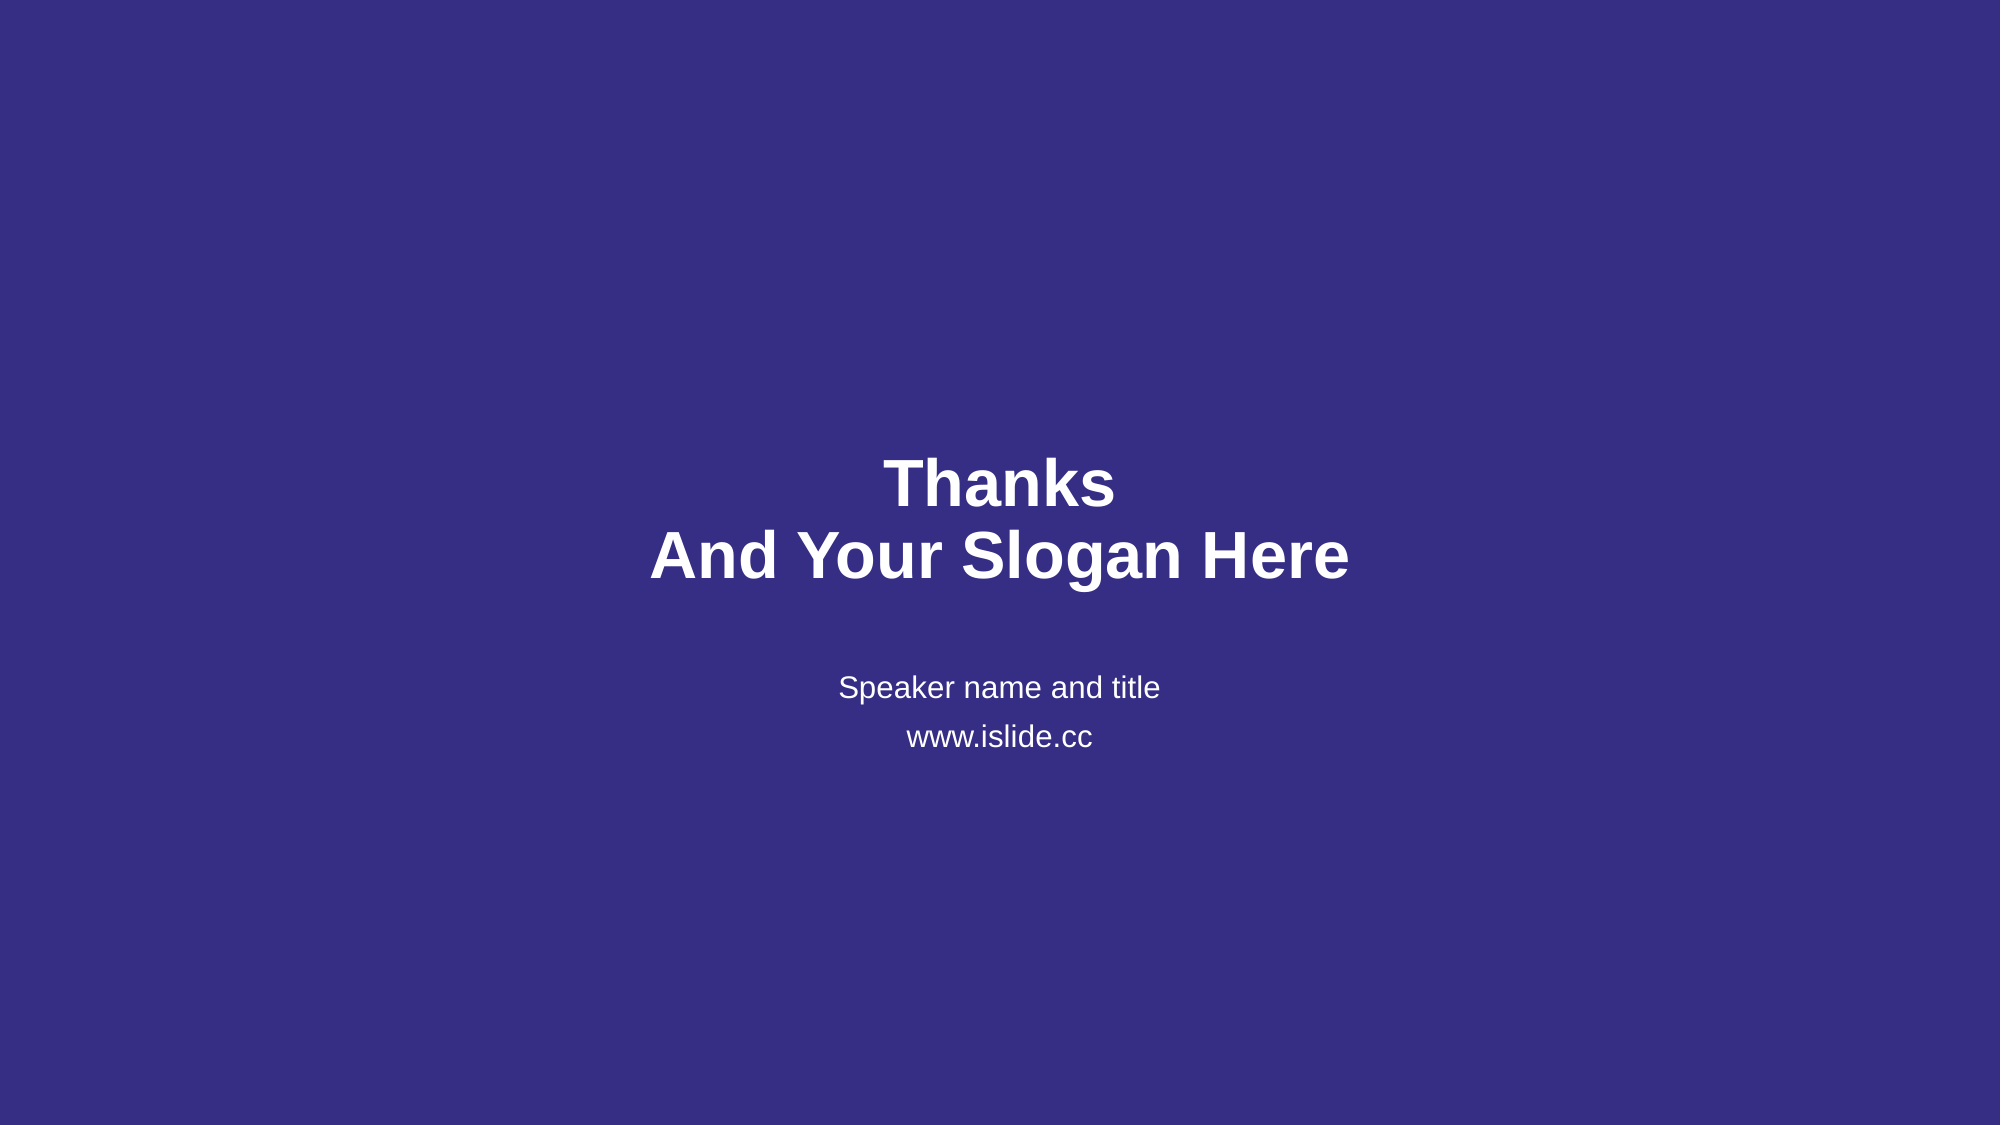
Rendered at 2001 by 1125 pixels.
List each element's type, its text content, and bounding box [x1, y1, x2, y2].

title Thanks And Your Slogan Here [554, 334, 1445, 601]
list www.islide.cc [554, 713, 1445, 764]
list Speaker name and title [554, 664, 1445, 713]
